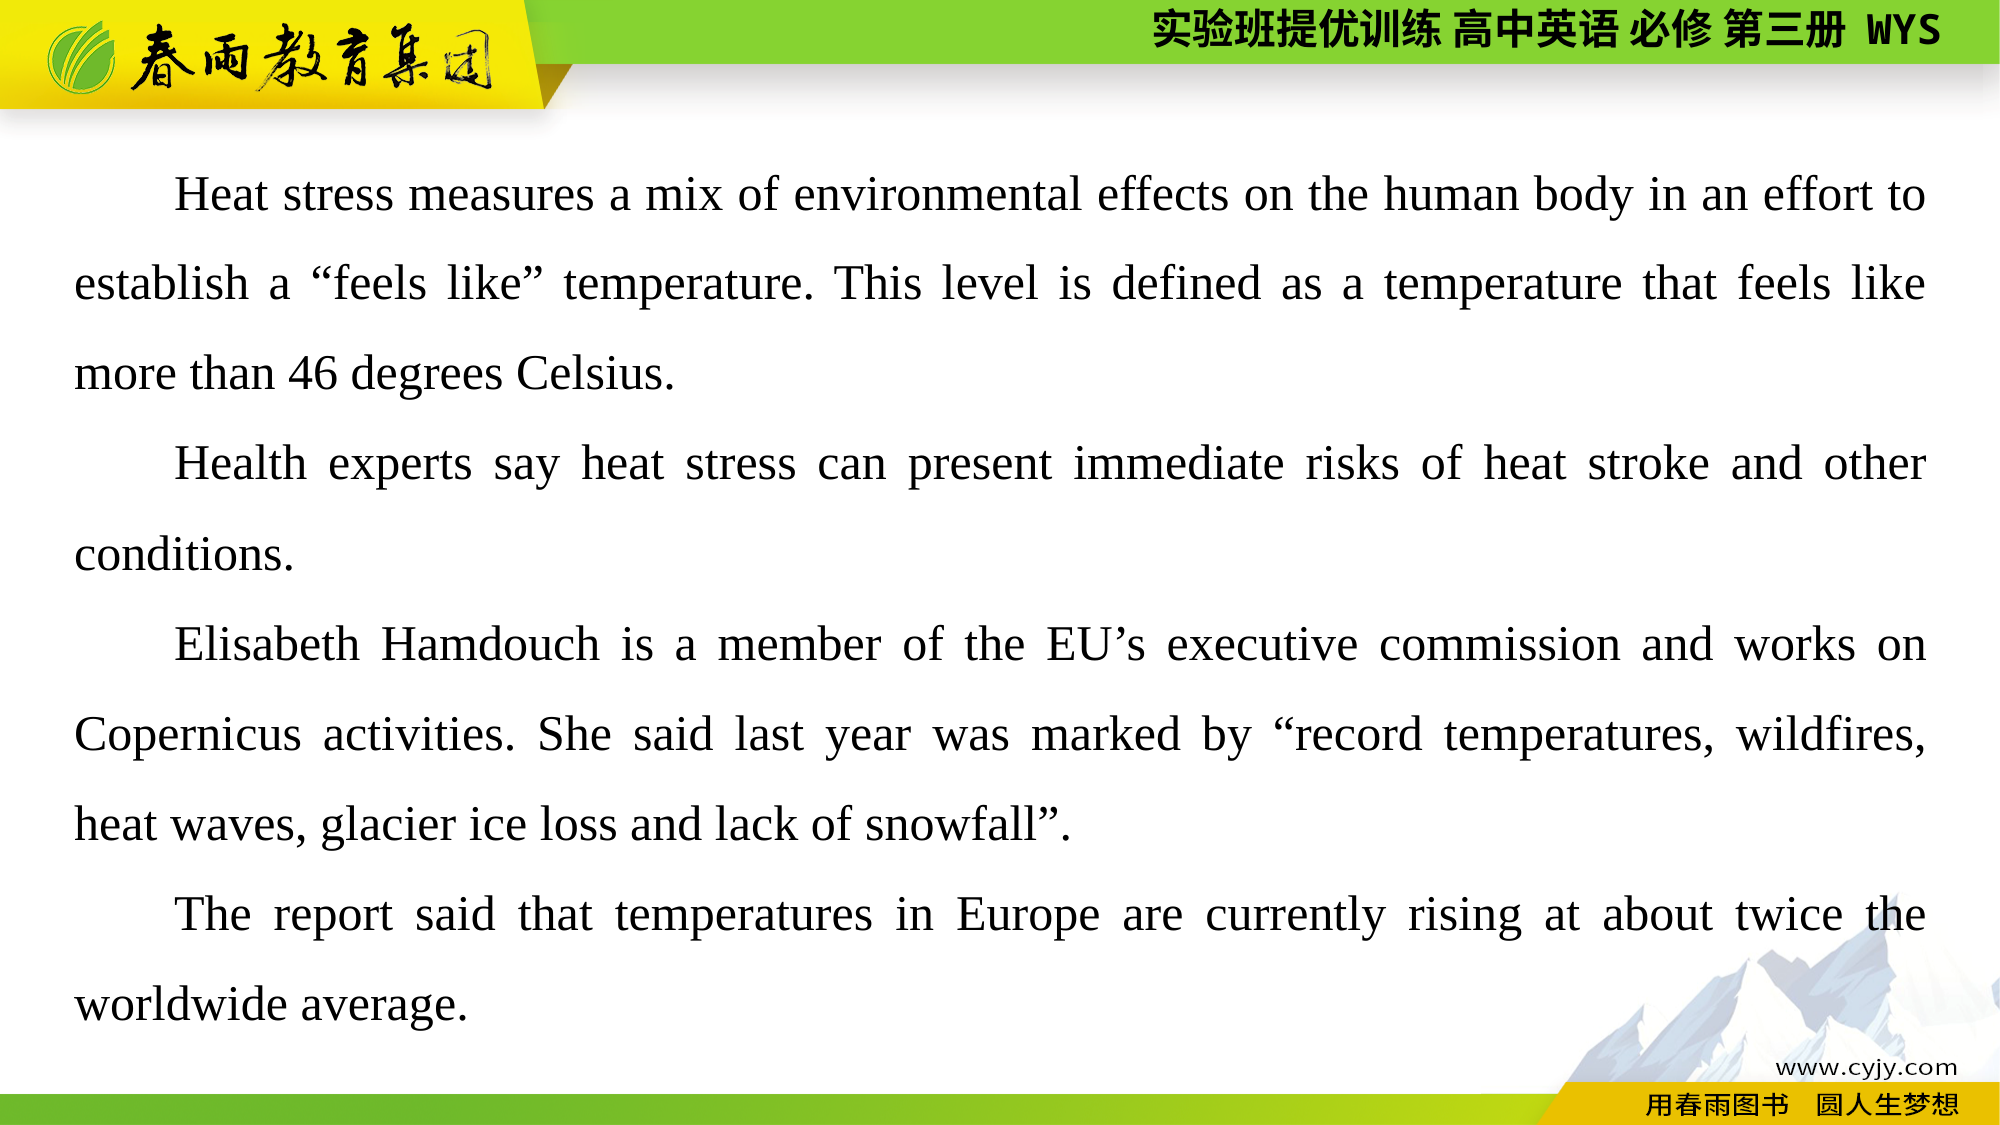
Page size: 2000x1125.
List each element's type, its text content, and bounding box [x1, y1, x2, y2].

picture [0, 0, 2000, 1125]
list Heat stress measures a mix of environmental effects on the human body in an effort to establish a “feels like” temperature. This level is defined as a temperature that feels like more than 46 degrees Celsius. Health experts say heat stress can present immediate risks of heat stroke and other conditions. Elisabeth Hamdouch is a member of the EU’s executive commission and works on Copernicus activities. She said last year was marked by “record temperatures, wildfires, heat waves, glacier ice loss and lack of snowfall”. The report said that temperatures in Europe are currently rising at about twice the worldwide average. [59, 122, 1944, 1036]
